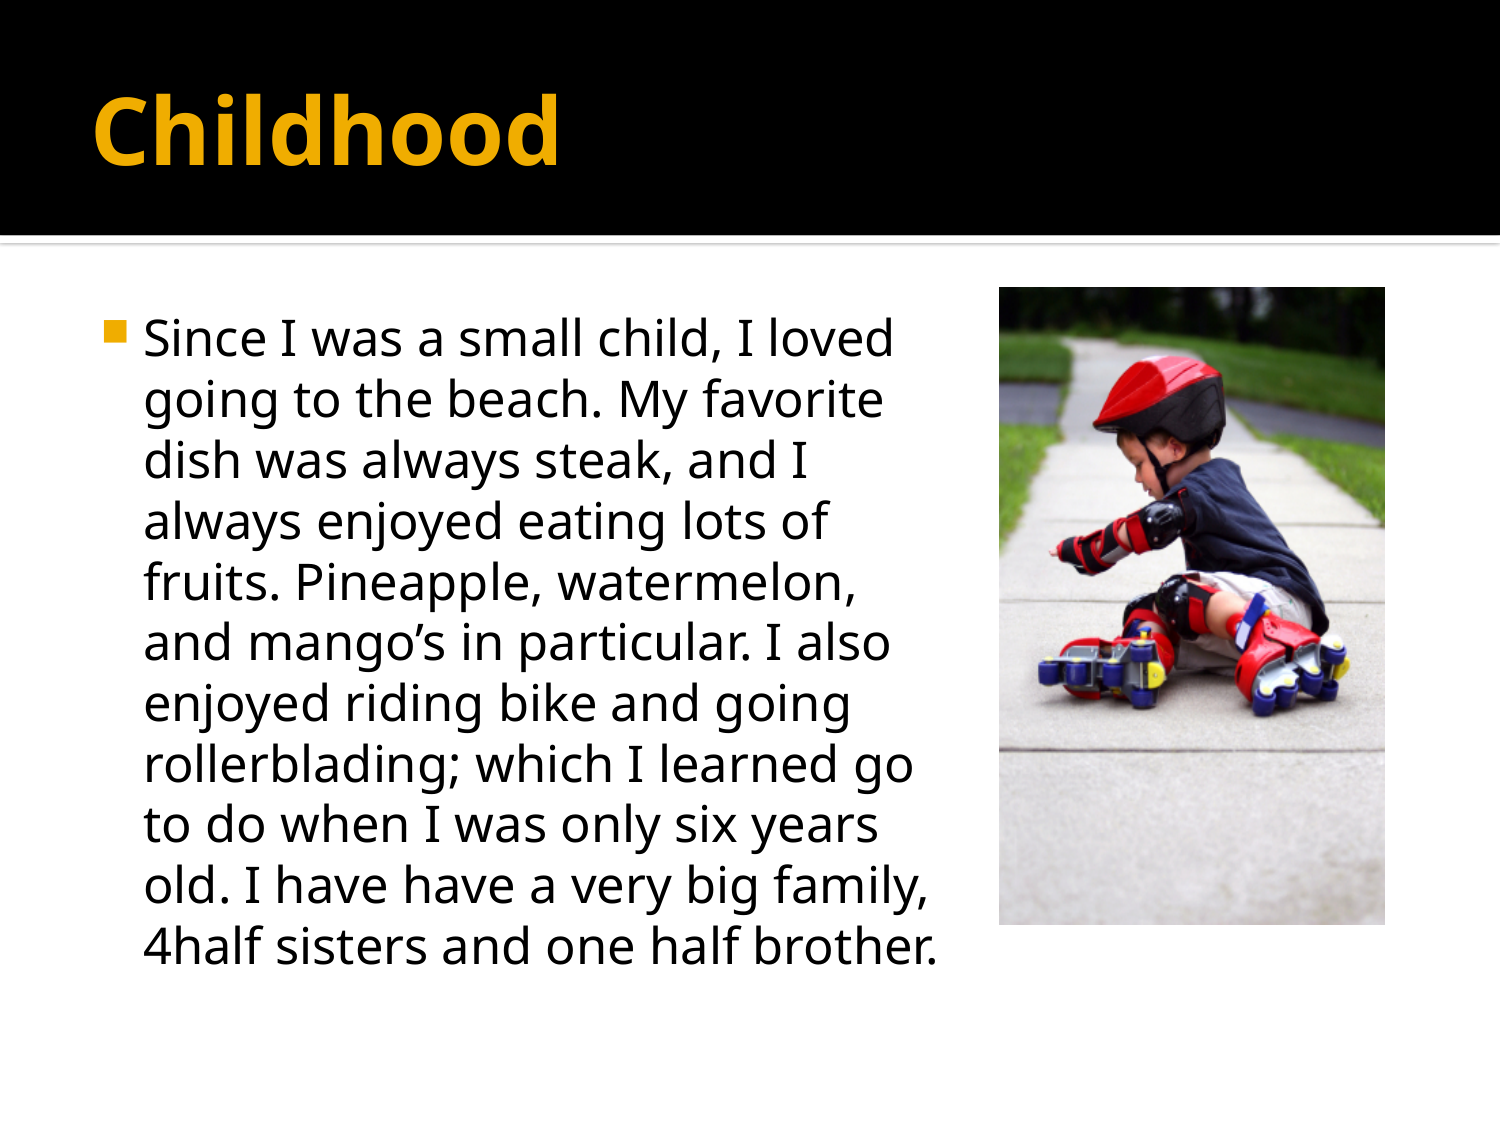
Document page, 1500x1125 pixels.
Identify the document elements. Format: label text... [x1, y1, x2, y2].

title Childhood [75, 25, 1425, 231]
picture [999, 287, 1385, 925]
list Since I was a small child, I loved going to the beach. My favorite dish was always steak, and I always enjoyed eating lots of fruits. Pineapple, watermelon, and mango’s in particular. I also enjoyed riding bike and going rollerblading; which I learned go to do when I was only six years old. I have have a very big family, 4half sisters and one half brother. [75, 291, 963, 1050]
